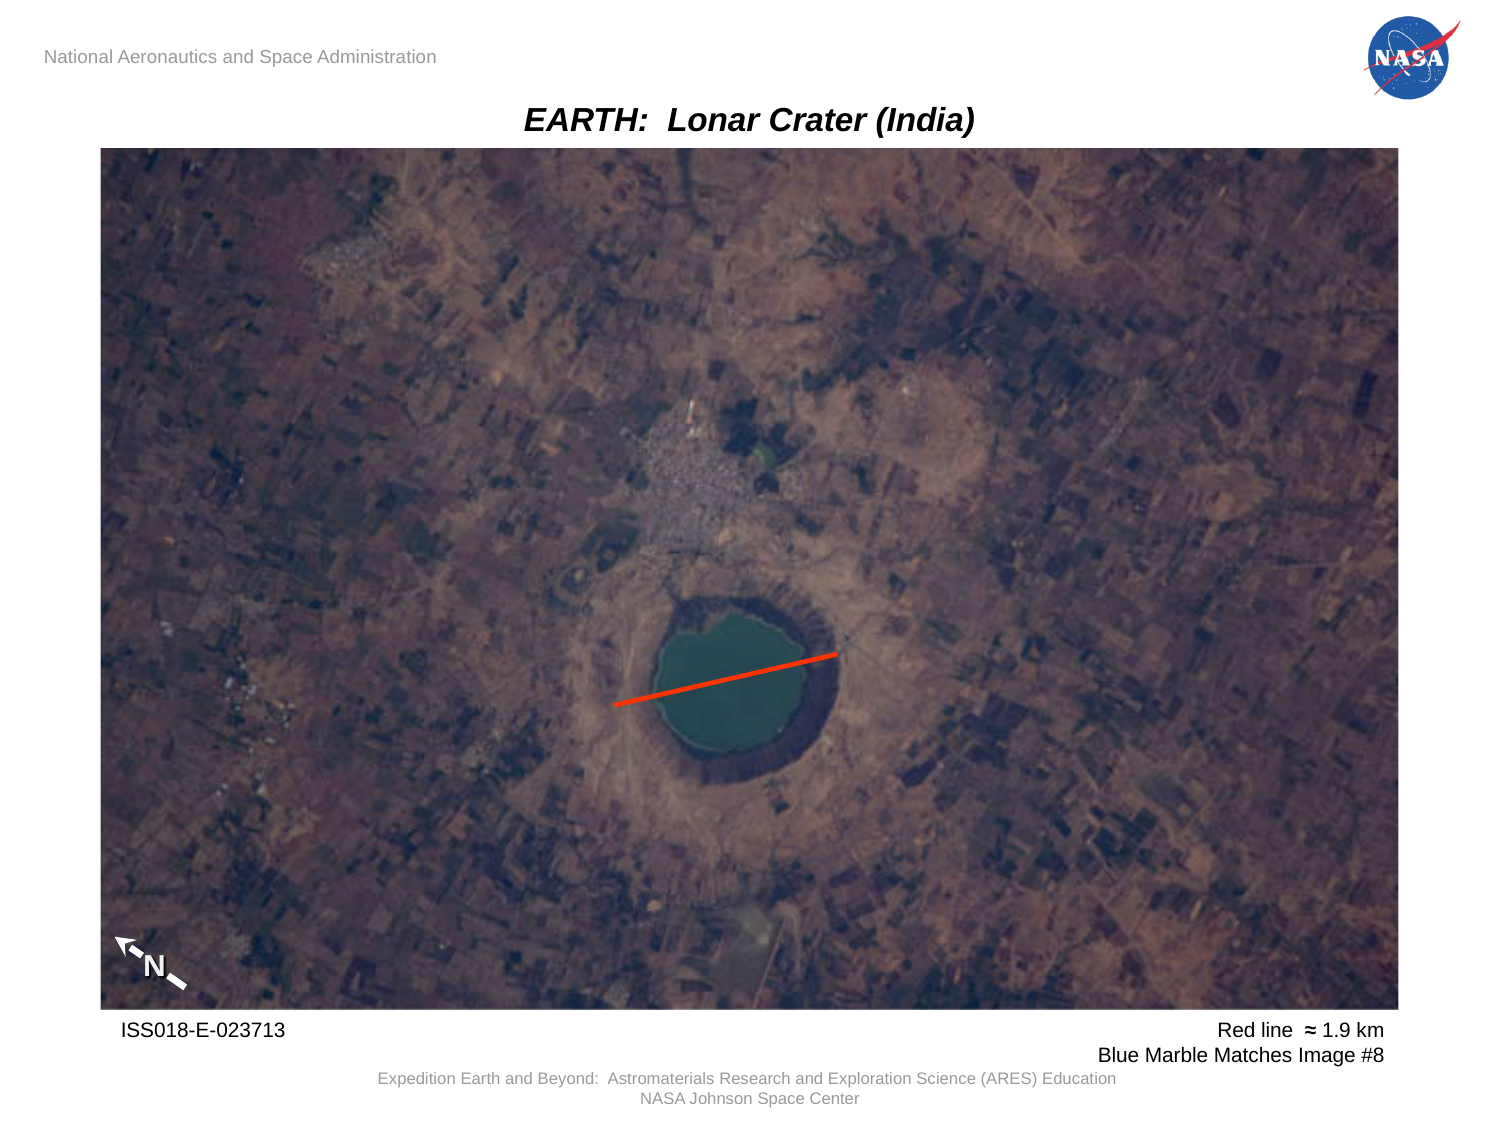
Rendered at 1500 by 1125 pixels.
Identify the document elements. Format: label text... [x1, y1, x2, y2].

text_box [100, 147, 1400, 1075]
text_box EARTH: Lonar Crater (India) [381, 91, 1119, 146]
picture [1362, 15, 1461, 100]
